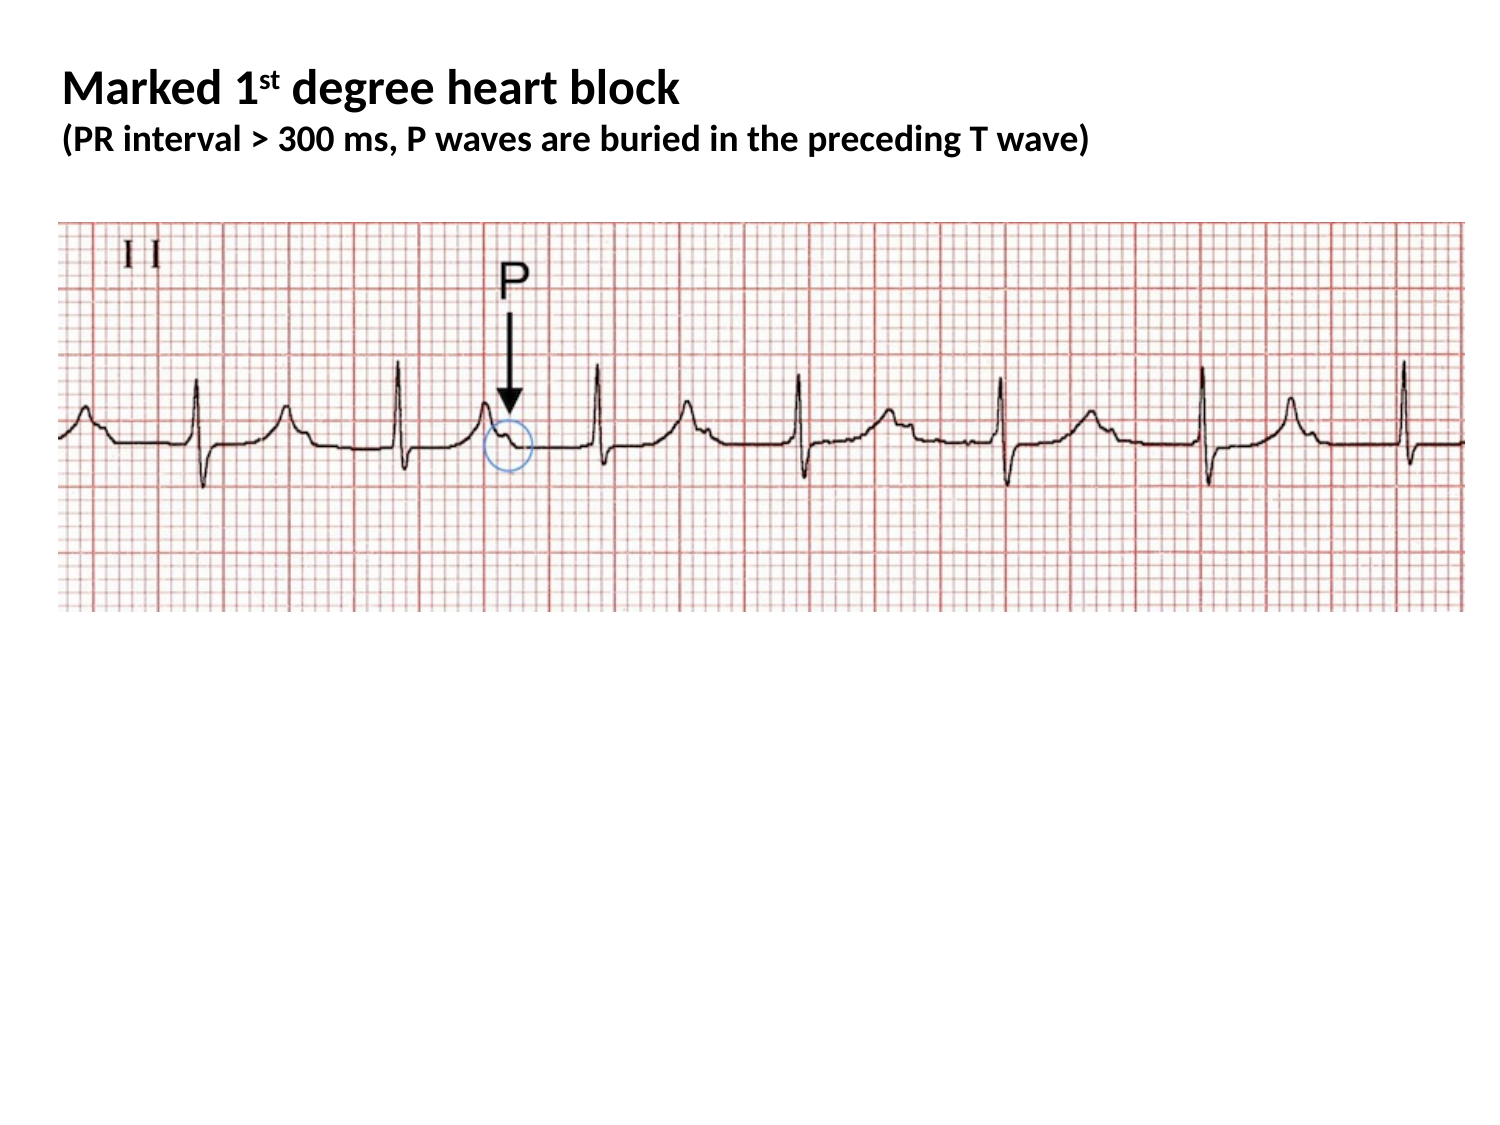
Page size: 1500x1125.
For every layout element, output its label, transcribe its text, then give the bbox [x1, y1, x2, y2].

picture [58, 222, 1466, 612]
text_box Marked 1st degree heart block (PR interval > 300 ms, P waves are buried in the preceding T wave) [46, 46, 1430, 167]
